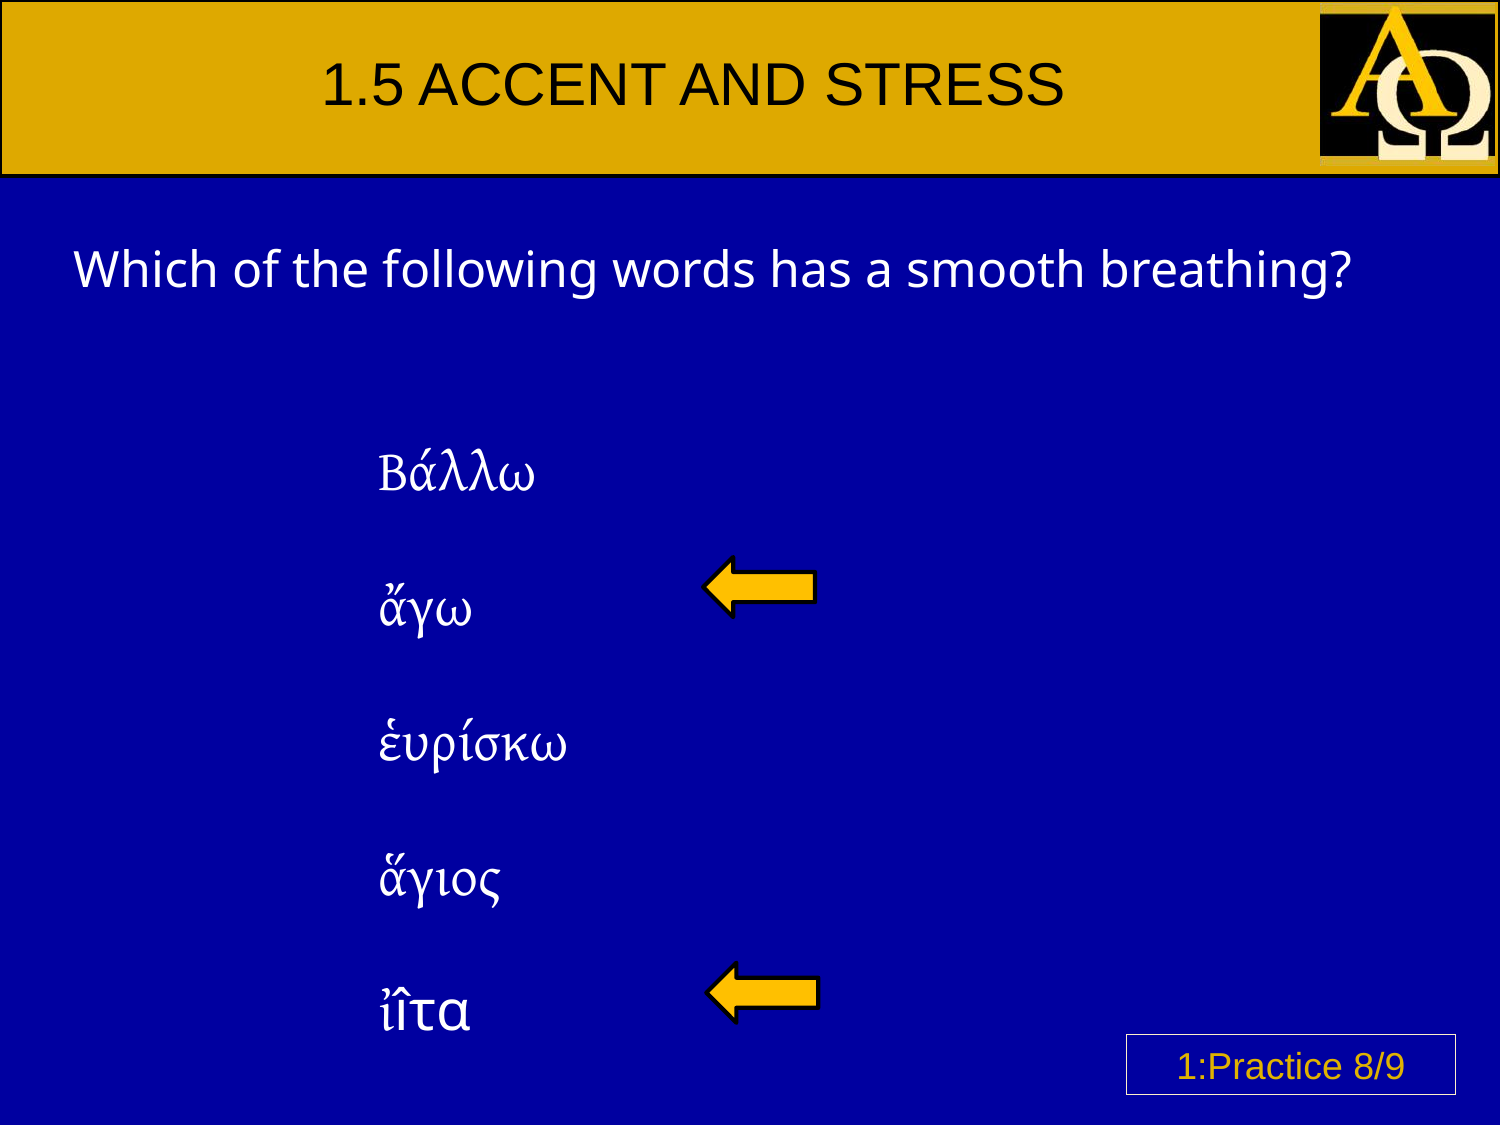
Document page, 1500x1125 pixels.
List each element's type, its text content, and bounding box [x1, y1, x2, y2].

text_box Which of the following words has a smooth breathing? [59, 230, 1441, 305]
text_box 1.5 ACCENT AND STRESS [306, 38, 1314, 126]
text_box [701, 555, 818, 620]
text_box Βάλλω ἄγω ἑυρίσκω ἅγιος ἰîτα [363, 359, 841, 1049]
text_box 1:Practice 8/9 [1126, 1034, 1456, 1095]
text_box [0, 0, 1500, 178]
text_box [704, 960, 821, 1025]
picture [1319, 1, 1496, 168]
